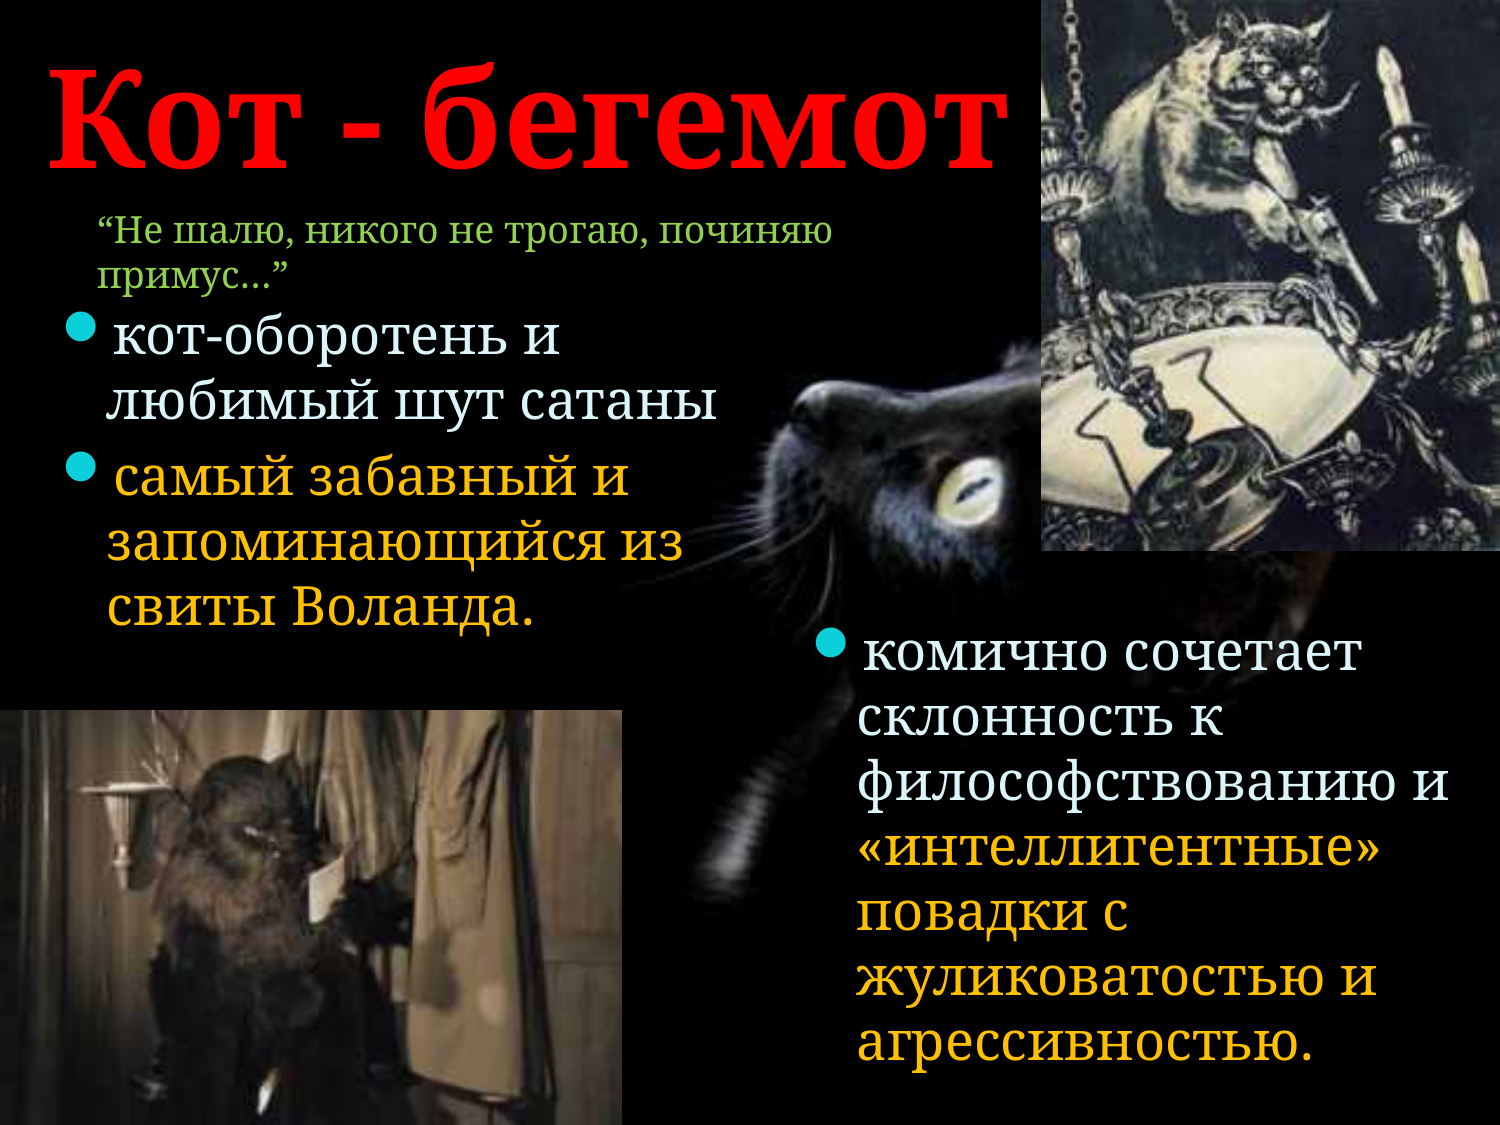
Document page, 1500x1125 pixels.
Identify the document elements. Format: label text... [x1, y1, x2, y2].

text_box Кот - бегемот [68, 60, 992, 169]
text_box “Не шалю, никого не трогаю, починяю примус…” [82, 199, 961, 304]
list кот-оборотень и любимый шут сатаны самый забавный и запоминающийся из свиты Воланда. [46, 292, 745, 750]
picture [0, 0, 1500, 1125]
list комично сочетает склонность к философствованию и «интеллигентные» повадки с жуликоватостью и агрессивностью. [796, 609, 1500, 1092]
